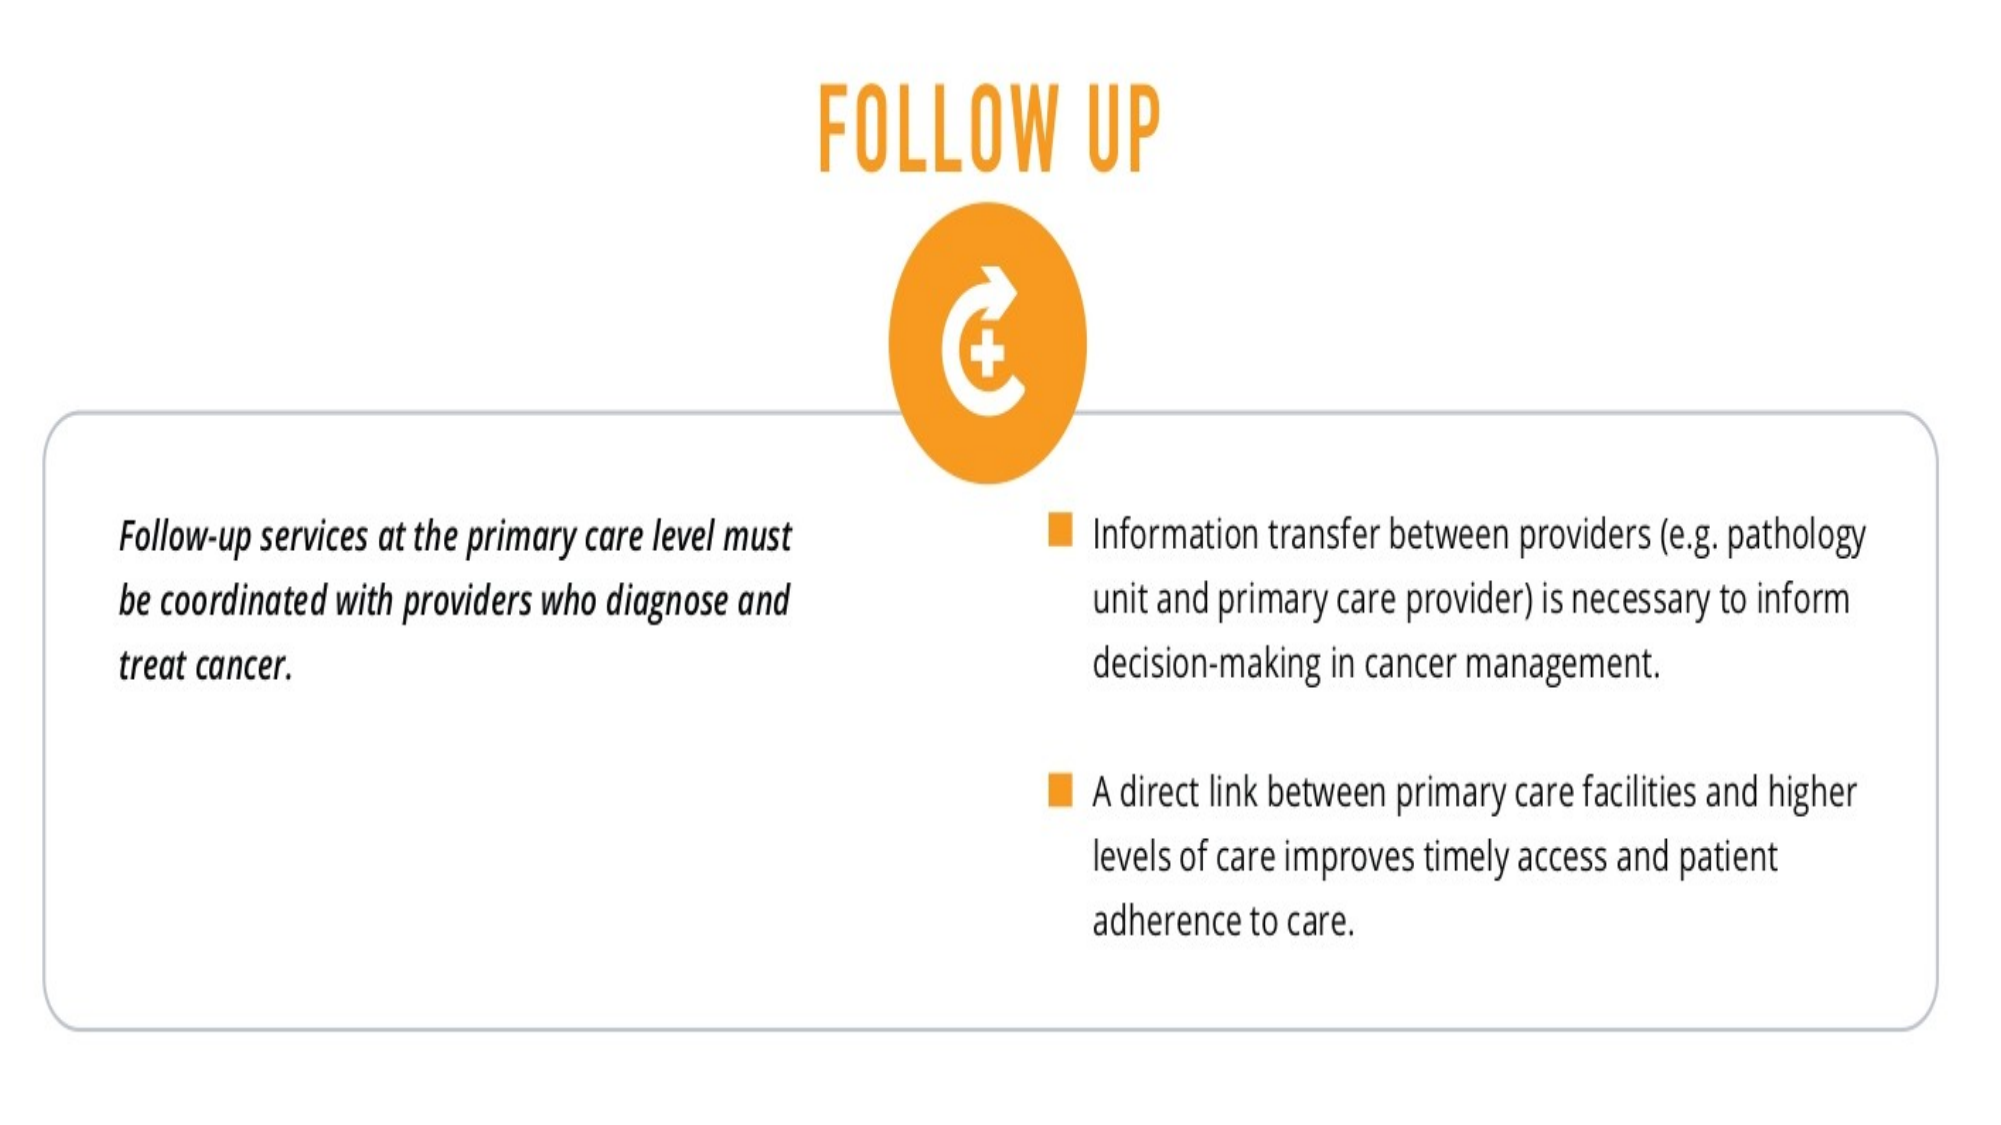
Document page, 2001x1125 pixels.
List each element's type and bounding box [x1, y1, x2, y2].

list [0, 0, 2000, 1125]
